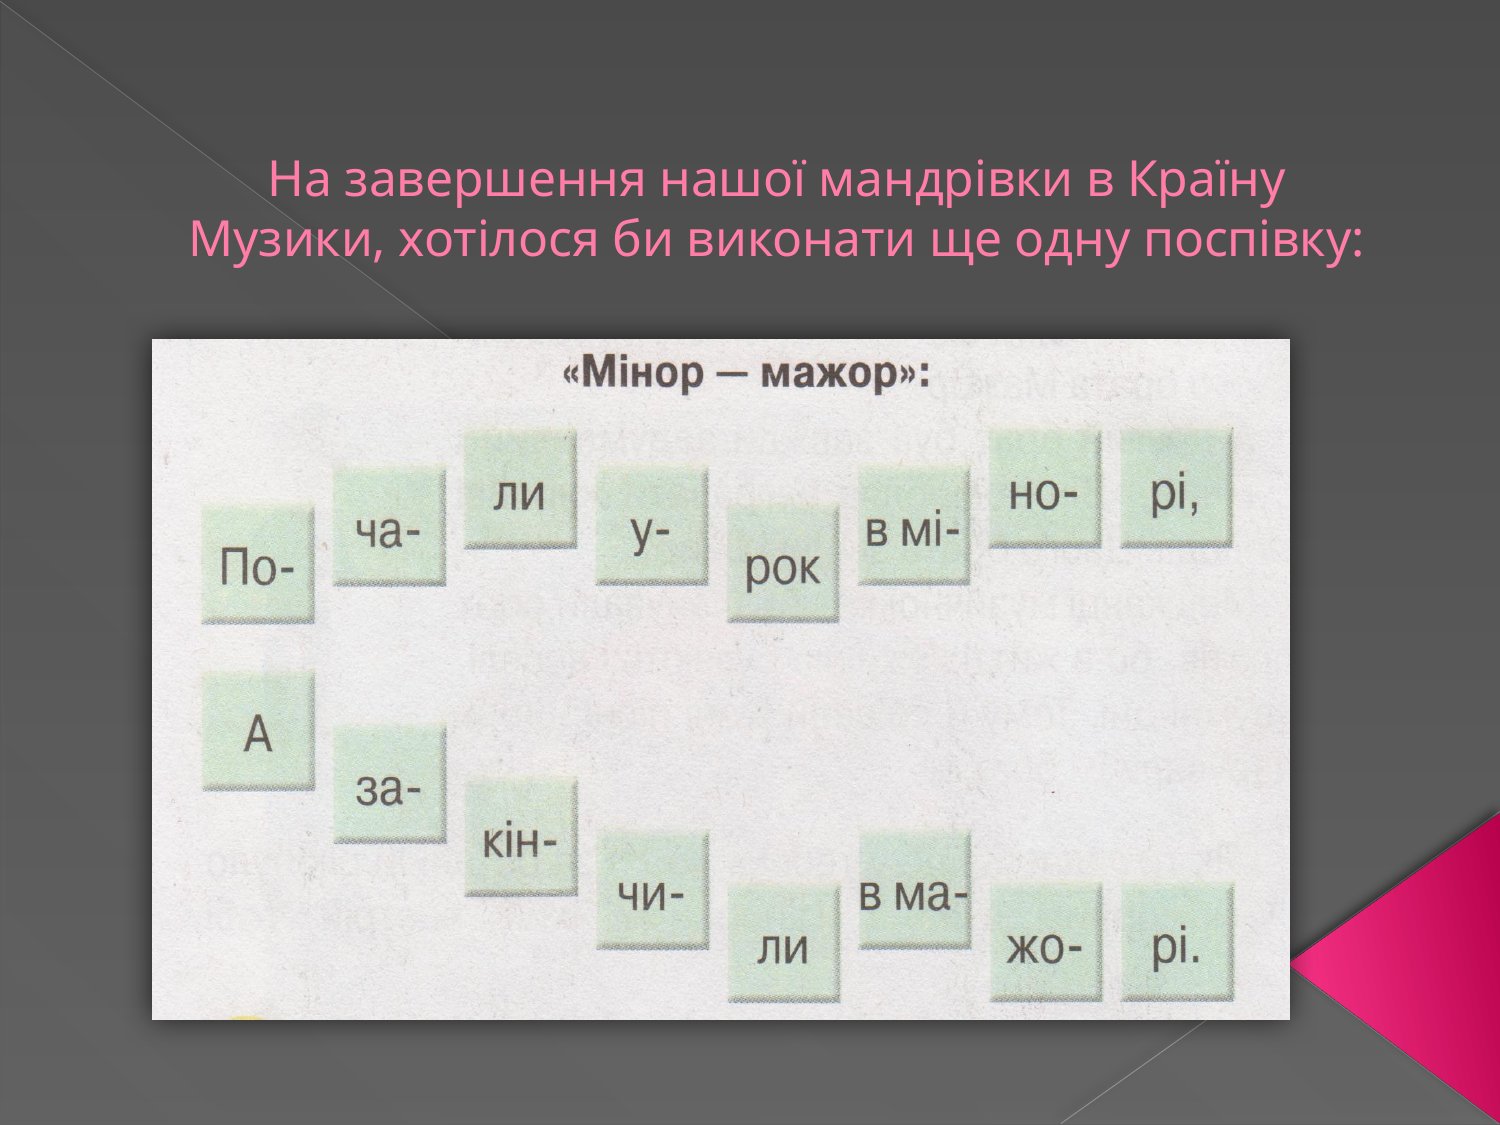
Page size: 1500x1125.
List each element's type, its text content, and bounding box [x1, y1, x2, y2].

picture [152, 339, 1290, 1020]
title На завершення нашої мандрівки в Країну Музики, хотілося би виконати ще одну поспівку: [105, 117, 1381, 359]
